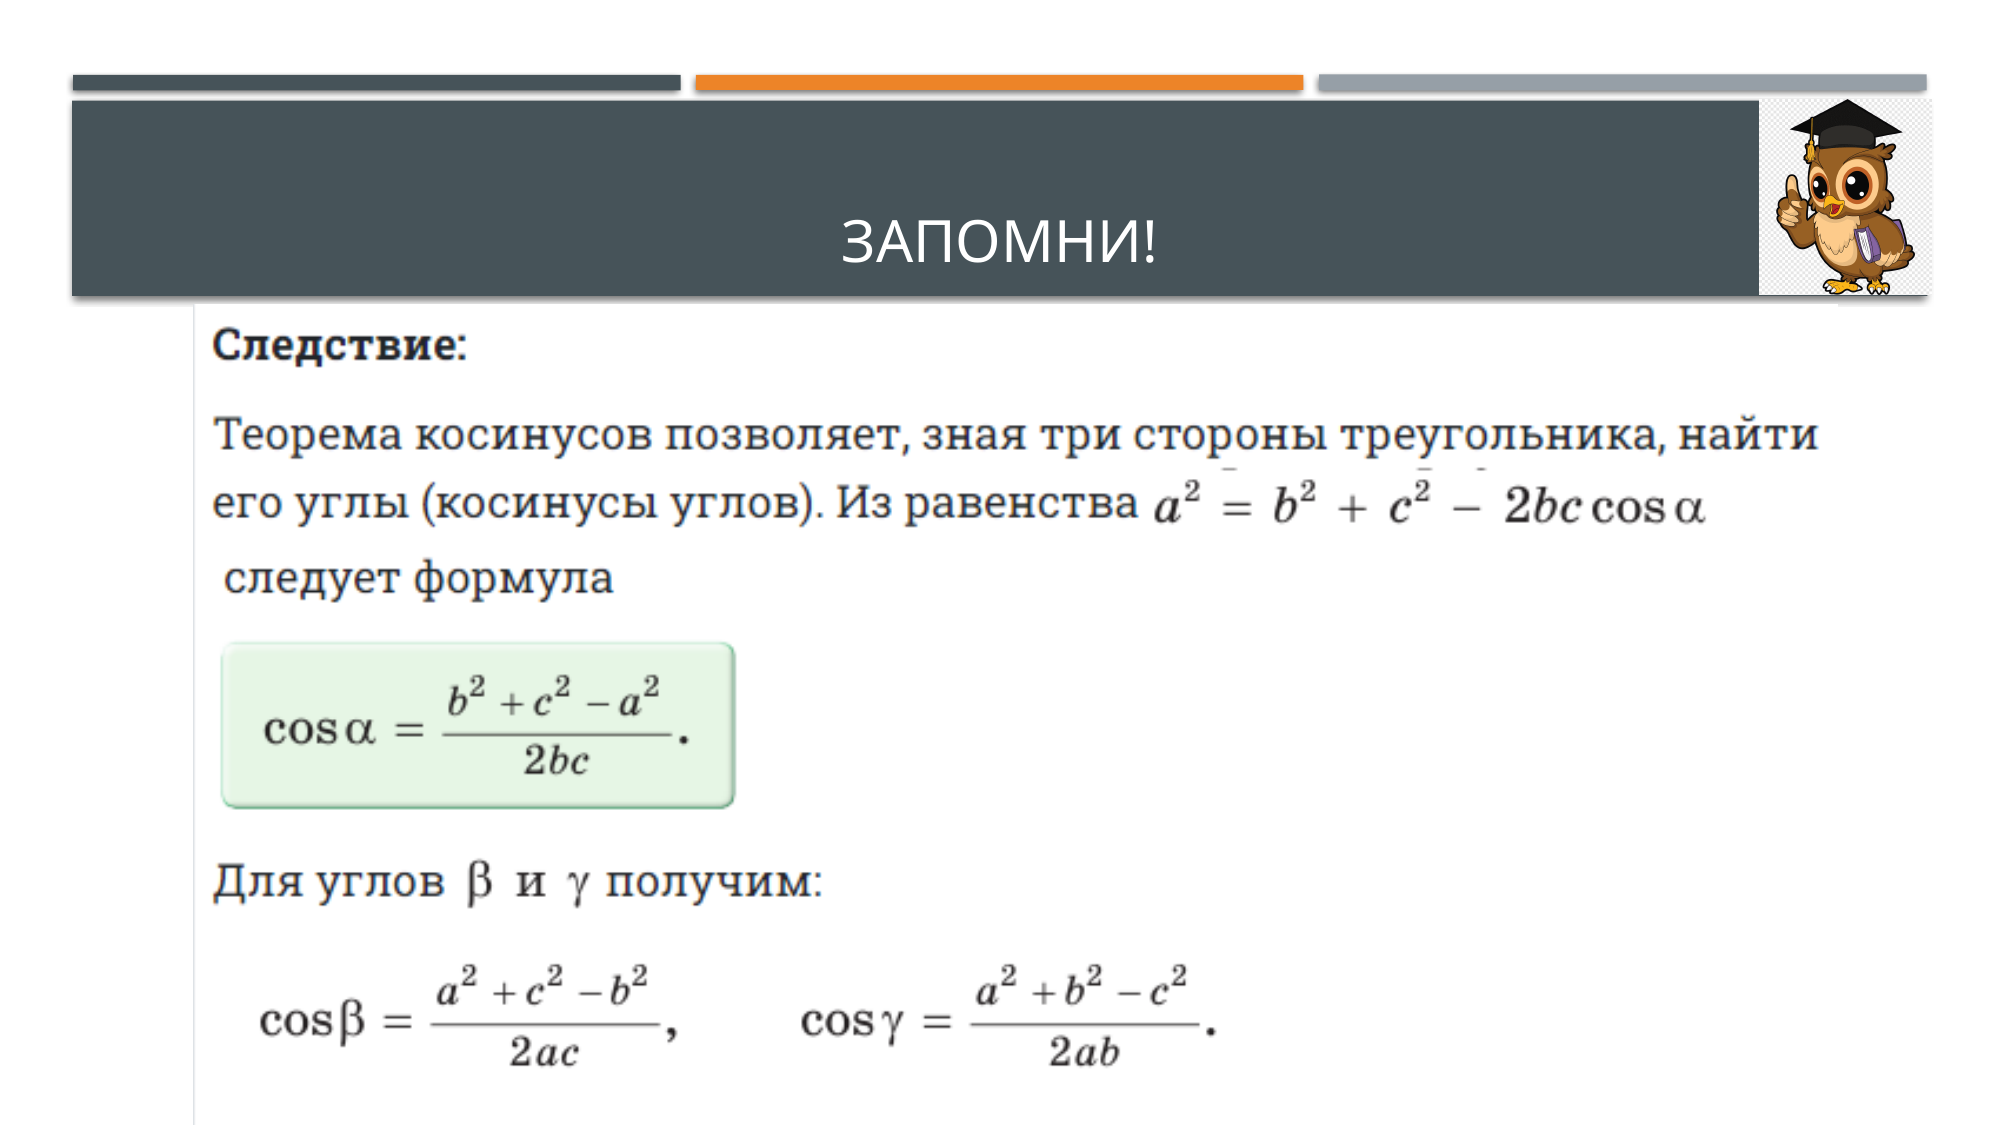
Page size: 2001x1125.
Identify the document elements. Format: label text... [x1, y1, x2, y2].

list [193, 303, 1839, 1125]
picture [1759, 99, 1932, 295]
title Запомни! [95, 115, 1753, 282]
